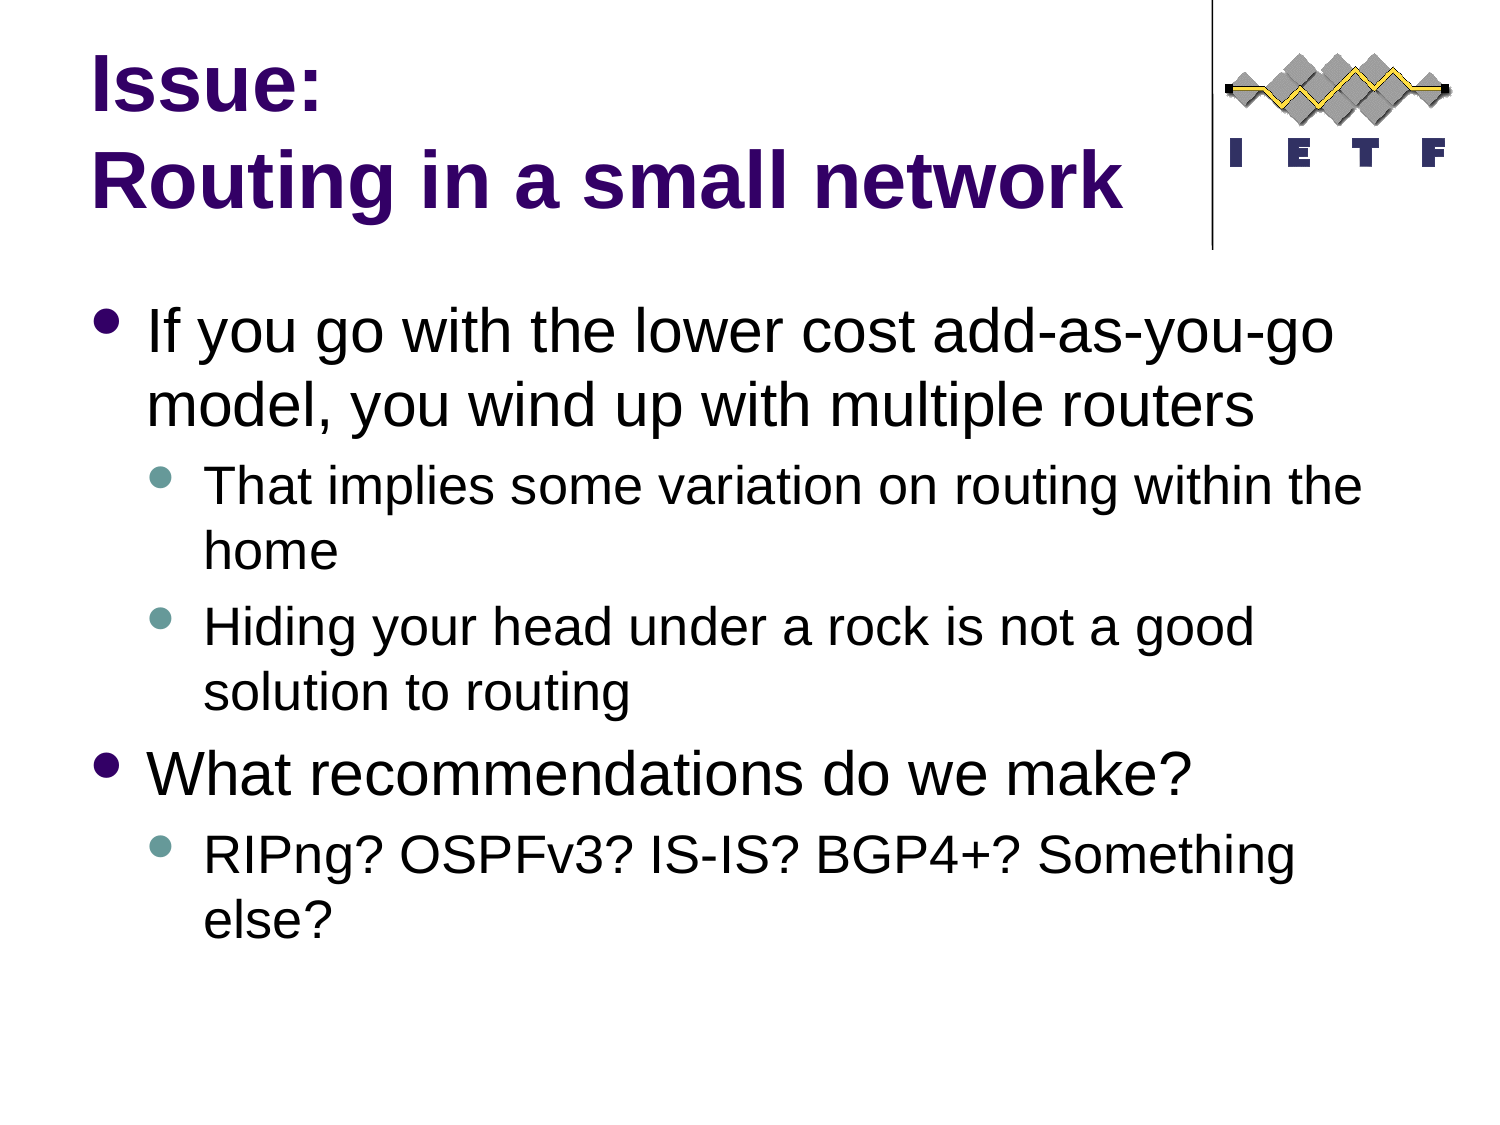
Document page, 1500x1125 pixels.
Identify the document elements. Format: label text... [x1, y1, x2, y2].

picture [1212, 37, 1463, 181]
title Issue: Routing in a small network [74, 19, 1201, 233]
list If you go with the lower cost add-as-you-go model, you wind up with multiple routers That implies some variation on routing within the home Hiding your head under a rock is not a good solution to routing What recommendations do we make? RIPng? OSPFv3? IS-IS? BGP4+? Something else? [74, 281, 1426, 1006]
